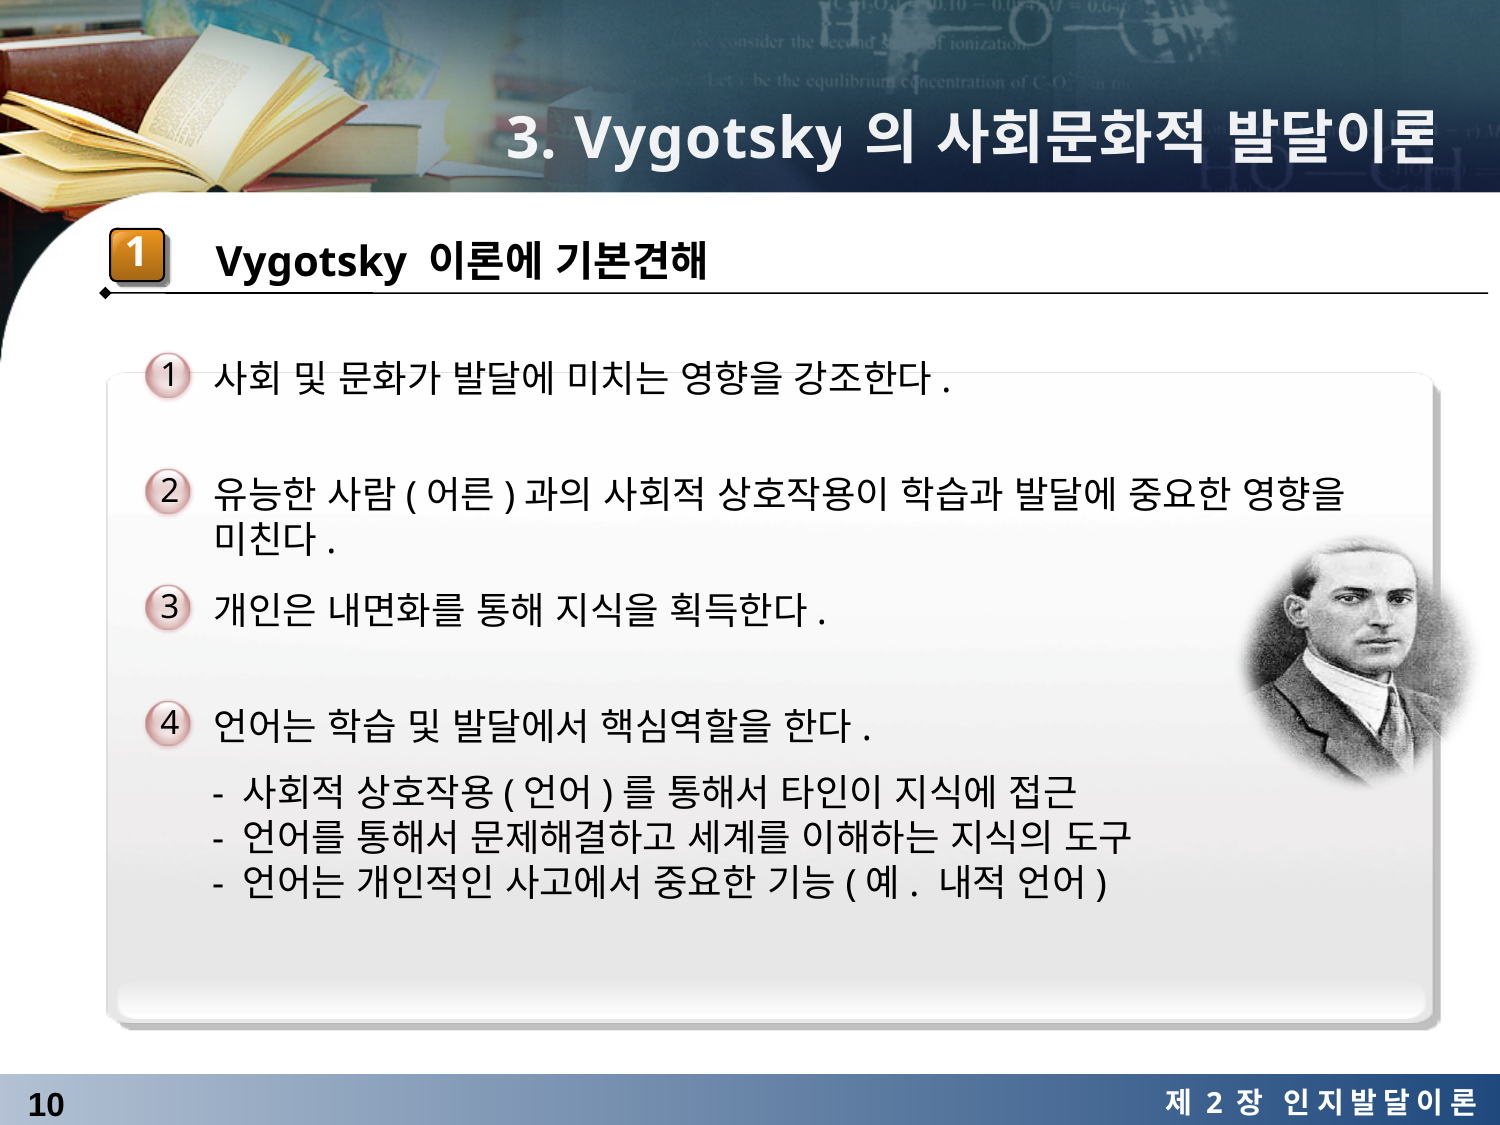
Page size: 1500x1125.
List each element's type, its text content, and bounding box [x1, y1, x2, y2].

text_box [140, 461, 1419, 525]
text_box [140, 345, 1097, 409]
text_box 3. Vygotsky의 사회문화적 발달이론 [491, 93, 1459, 178]
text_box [140, 693, 1224, 757]
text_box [140, 577, 1097, 641]
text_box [105, 216, 1489, 294]
picture [0, 0, 1500, 1055]
slide_number 10 [0, 1075, 116, 1120]
